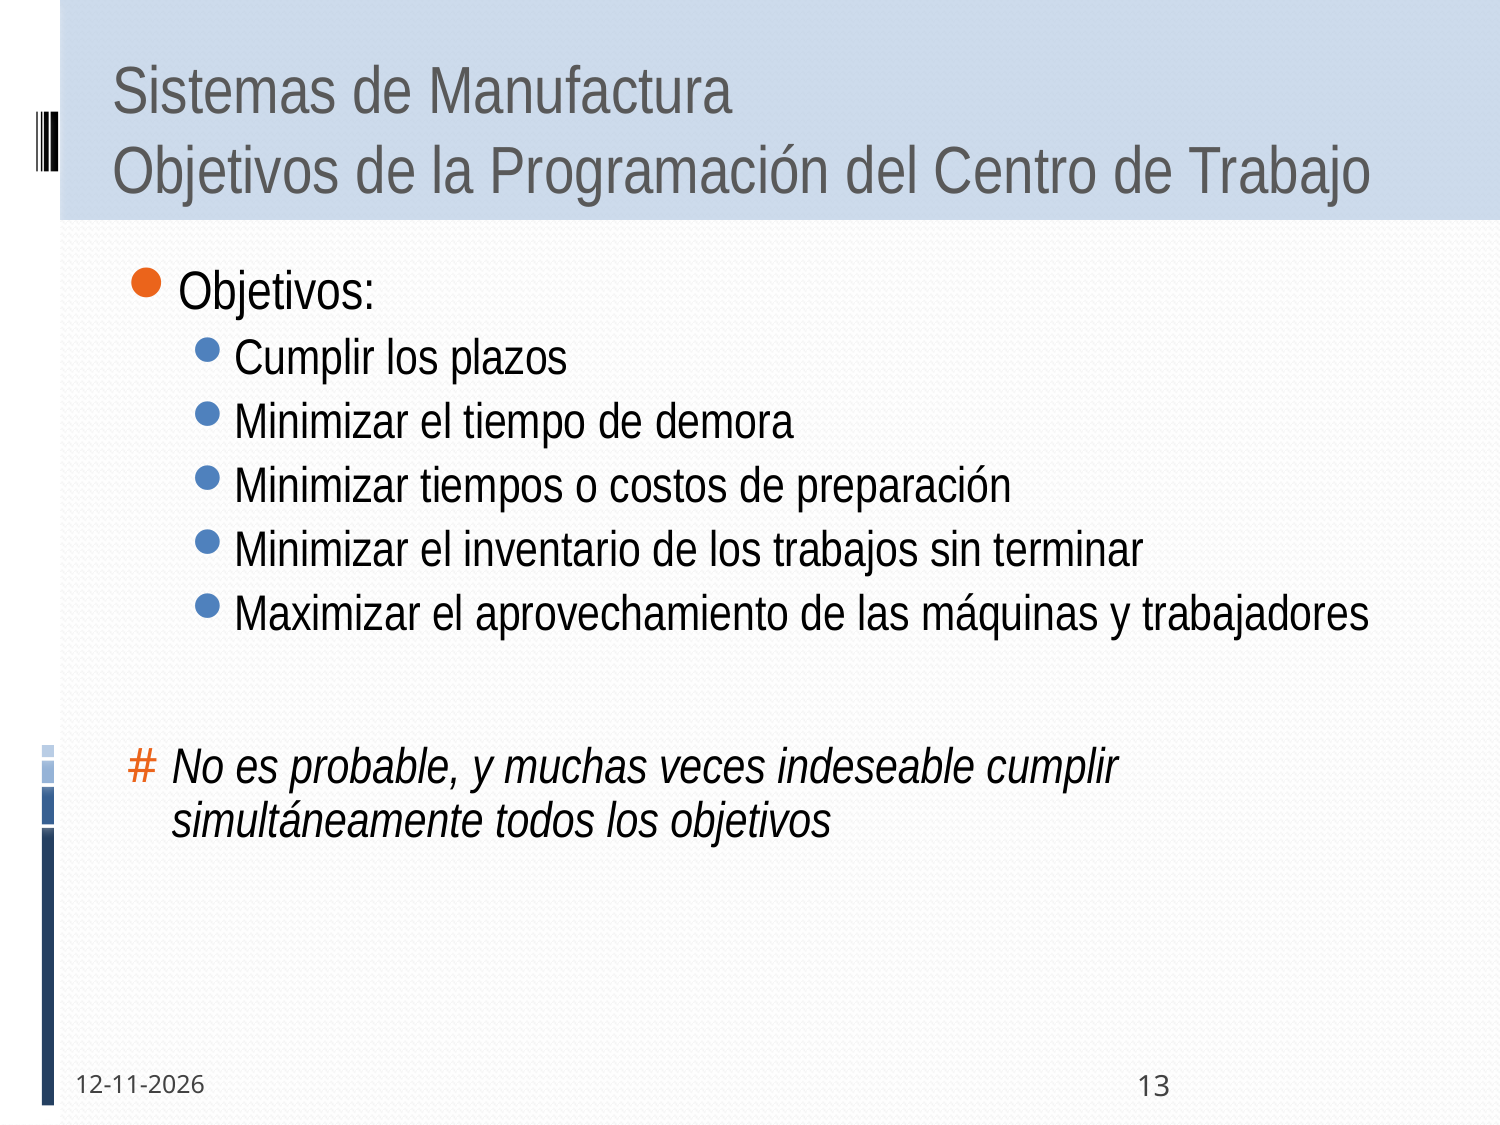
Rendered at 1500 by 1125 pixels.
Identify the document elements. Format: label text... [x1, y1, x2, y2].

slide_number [75, 1042, 243, 1103]
slide_number 13 [1045, 1046, 1171, 1107]
list Objetivos: Cumplir los plazos Minimizar el tiempo de demora Minimizar tiempos o costos de preparación Minimizar el inventario de los trabajos sin terminar Maximizar el aprovechamiento de las máquinas y trabajadores No es probable, y muchas veces indeseable cumplir simultáneamente todos los objetivos [111, 255, 1436, 1038]
title Sistemas de Manufactura Objetivos de la Programación del Centro de Trabajo [111, 18, 1436, 207]
